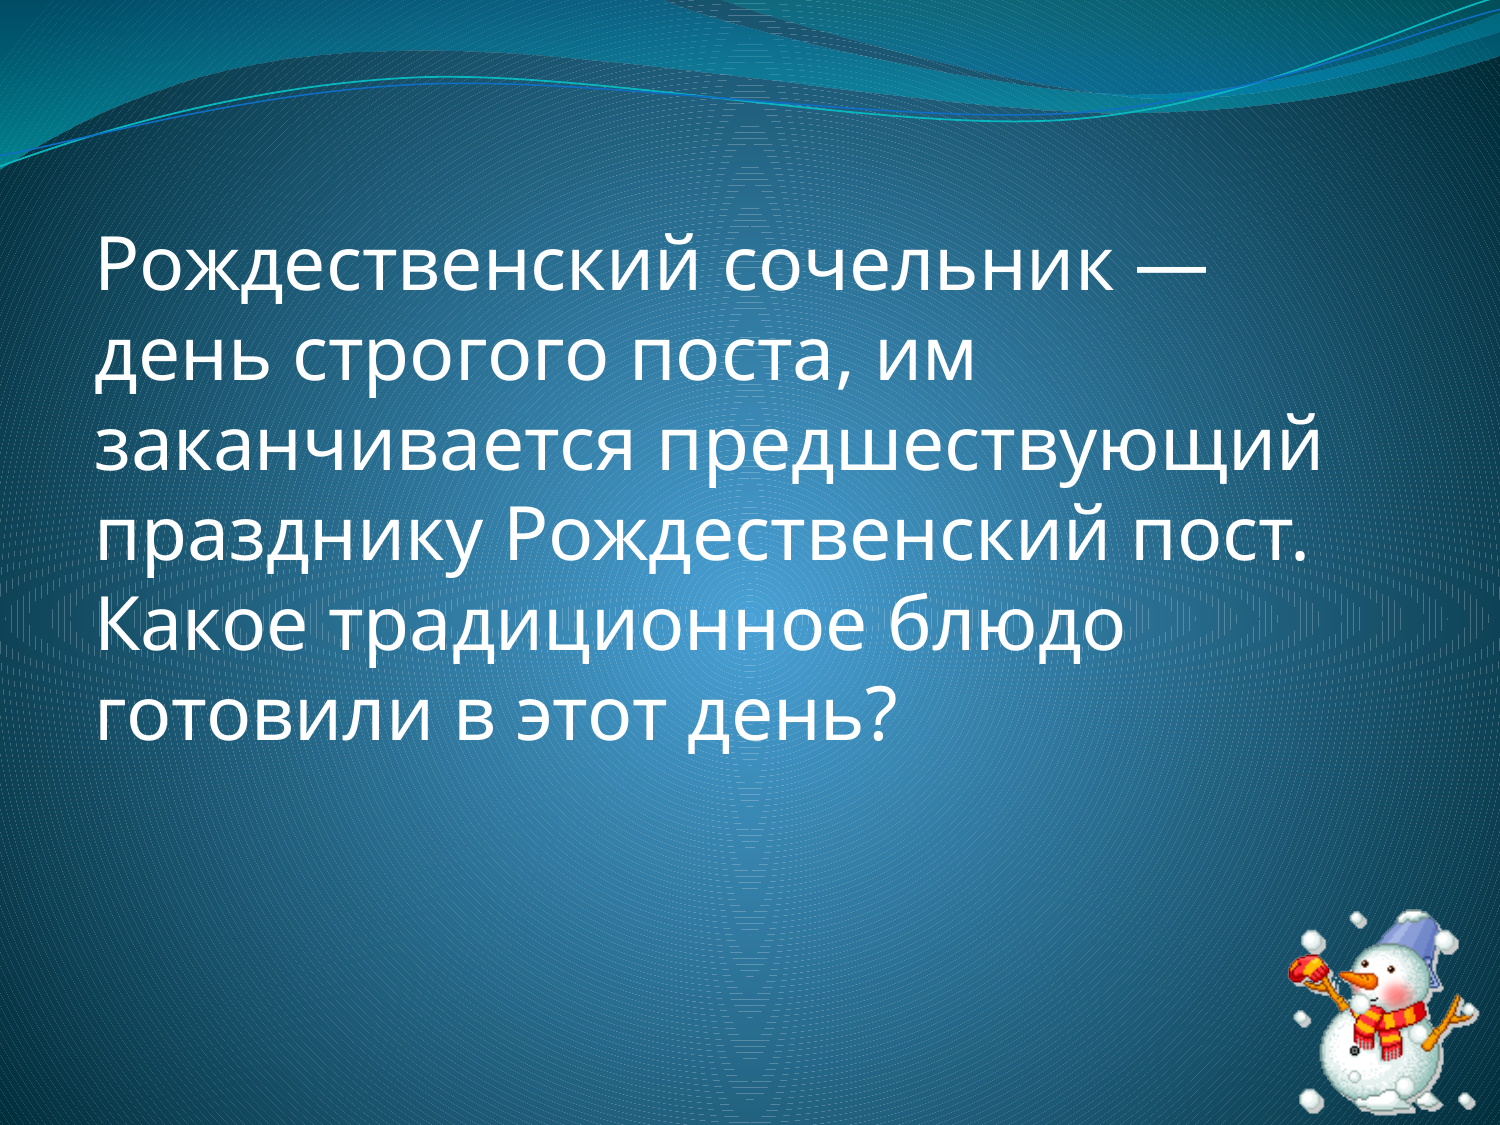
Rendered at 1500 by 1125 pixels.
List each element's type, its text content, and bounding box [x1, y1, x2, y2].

list Рождественский сочельник — день строгого поста, им заканчивается предшествующий празднику Рождественский пост. Какое традиционное блюдо готовили в этот день? [86, 208, 1362, 988]
picture [1257, 882, 1500, 1125]
